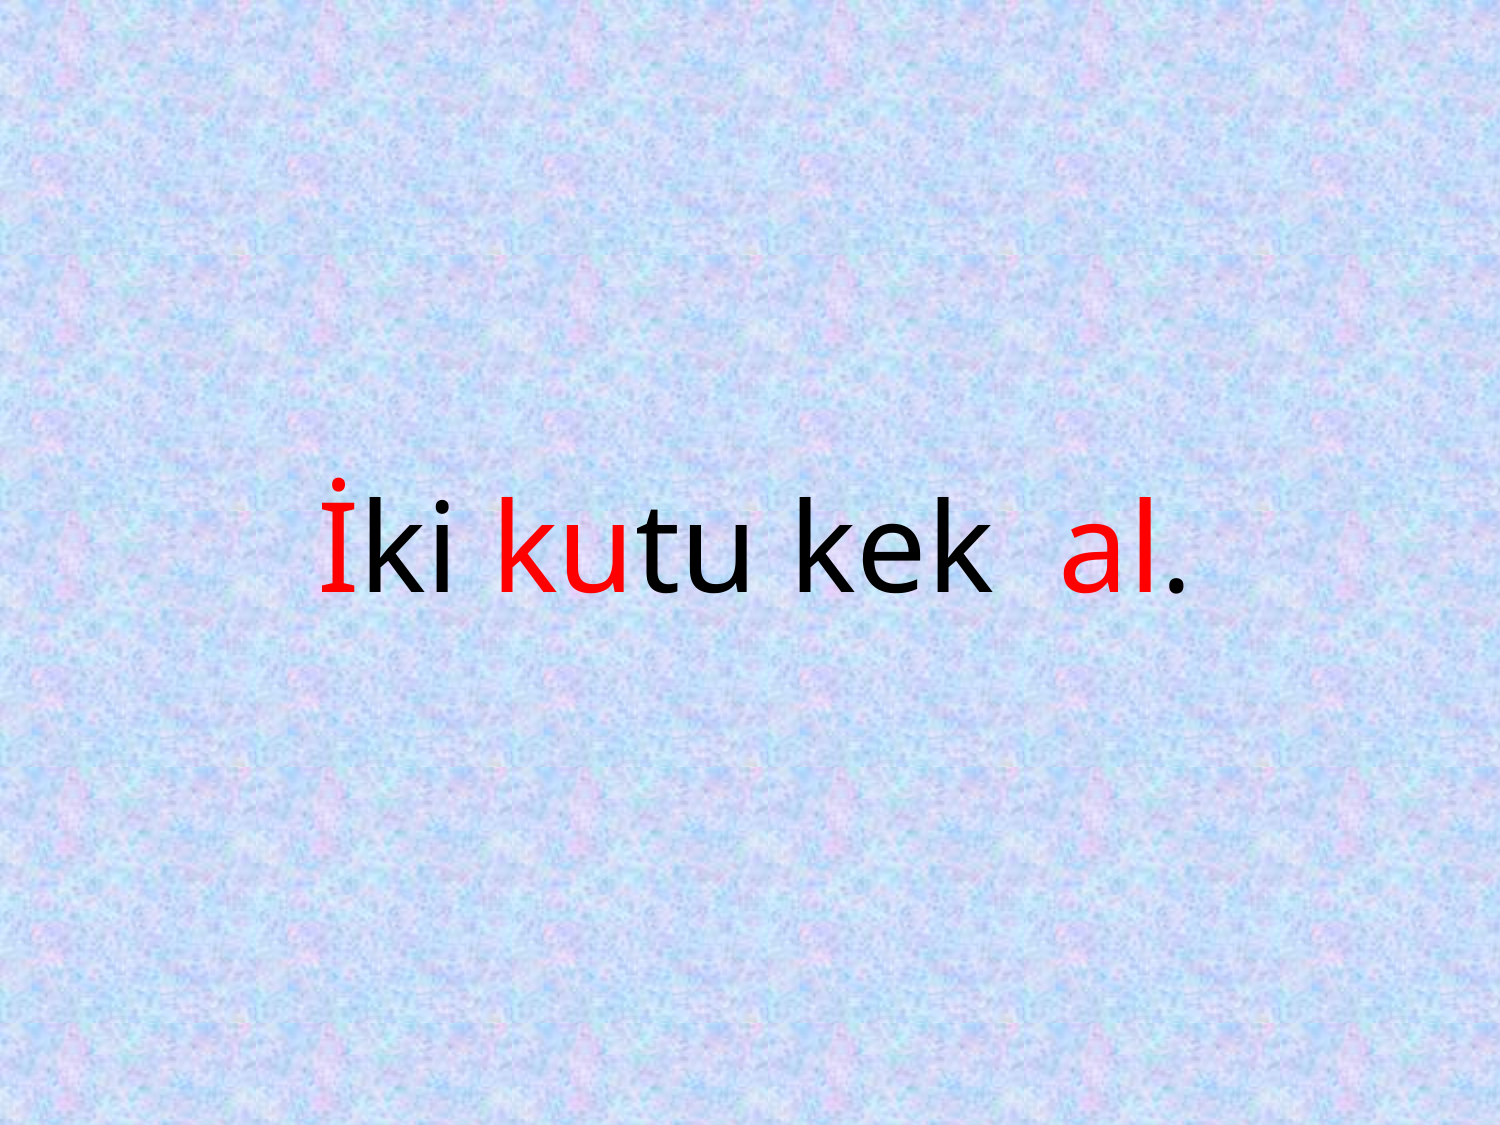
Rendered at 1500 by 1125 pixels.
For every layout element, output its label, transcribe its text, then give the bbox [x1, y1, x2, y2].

picture [0, 0, 1500, 1125]
title İki kutu kek al. [117, 421, 1393, 663]
